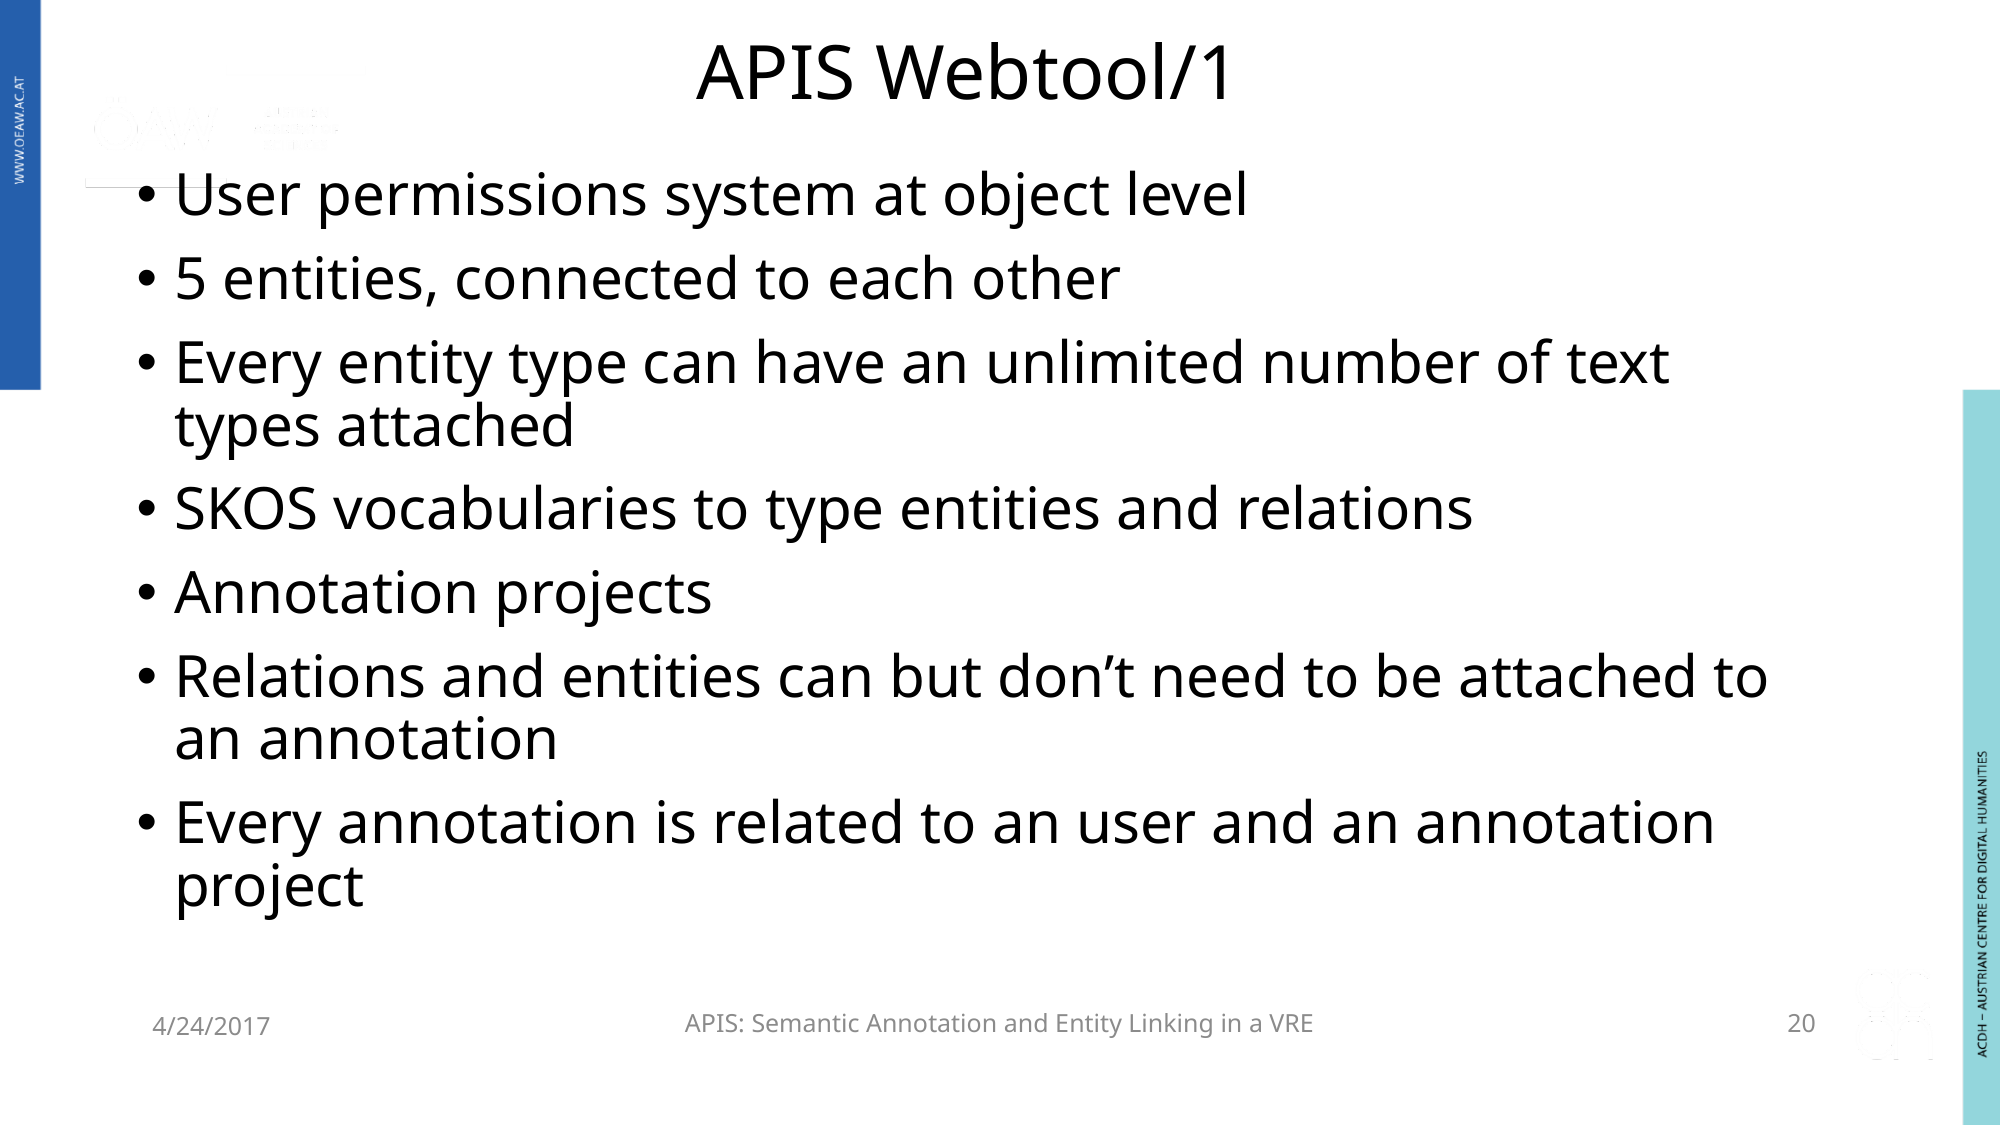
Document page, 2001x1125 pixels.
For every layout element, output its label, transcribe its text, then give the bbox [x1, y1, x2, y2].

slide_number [137, 995, 588, 1055]
list User permissions system at object level 5 entities, connected to each other Every entity type can have an unlimited number of text types attached SKOS vocabularies to type entities and relations Annotation projects Relations and entities can but don’t need to be attached to an annotation Every annotation is related to an user and an annotation project [121, 158, 1847, 996]
slide_number 20 [1412, 995, 1831, 1055]
title APIS Webtool/1 [121, 39, 1816, 110]
picture [0, 0, 2000, 1125]
footer APIS: Semantic Annotation and Entity Linking in a VRE [662, 995, 1338, 1055]
